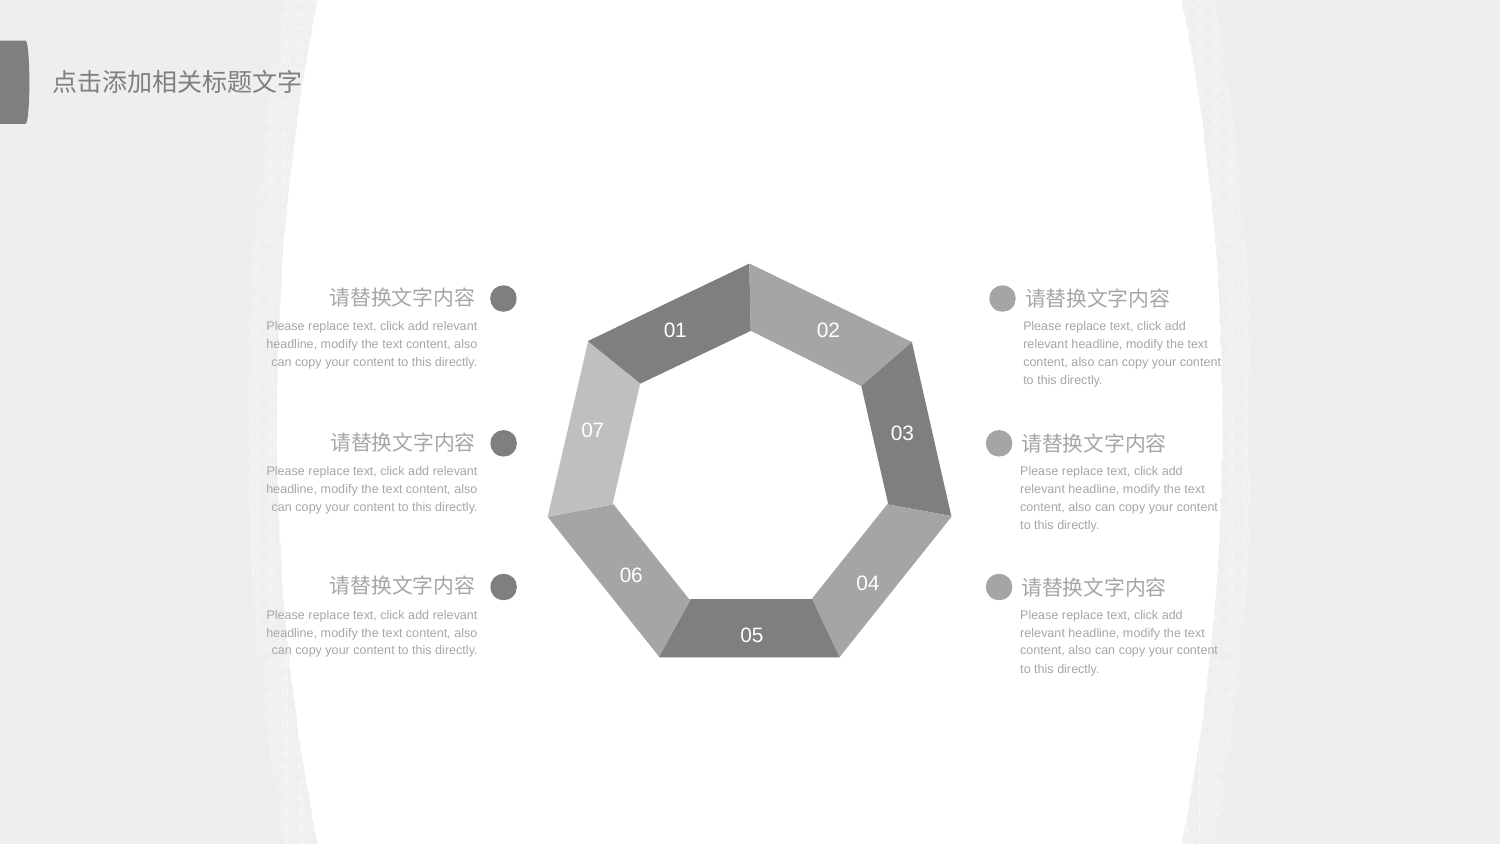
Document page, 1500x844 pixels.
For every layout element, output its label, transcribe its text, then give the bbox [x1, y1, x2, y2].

text_box [490, 430, 517, 457]
text_box Please replace text, click add relevant headline, modify the text content, also can copy your content to this directly. [1020, 603, 1229, 668]
text_box [985, 573, 1013, 601]
text_box 请替换文字内容 [315, 425, 479, 454]
text_box Please replace text, click add relevant headline, modify the text content, also can copy your content to this directly. [1023, 315, 1233, 380]
text_box [490, 573, 517, 601]
text_box Please replace text, click add relevant headline, modify the text content, also can copy your content to this directly. [262, 315, 478, 380]
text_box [547, 263, 952, 658]
text_box 请替换文字内容 [1019, 425, 1186, 457]
text_box 请替换文字内容 [315, 568, 478, 597]
text_box [985, 430, 1013, 457]
text_box 请替换文字内容 [315, 280, 478, 309]
text_box Please replace text, click add relevant headline, modify the text content, also can copy your content to this directly. [262, 460, 478, 525]
text_box Please replace text, click add relevant headline, modify the text content, also can copy your content to this directly. [1020, 460, 1229, 525]
text_box [490, 285, 517, 312]
text_box 请替换文字内容 [1022, 280, 1190, 312]
picture [0, 0, 1500, 844]
text_box 请替换文字内容 [1019, 568, 1186, 601]
text_box [989, 285, 1016, 312]
text_box Please replace text, click add relevant headline, modify the text content, also can copy your content to this directly. [262, 603, 478, 668]
